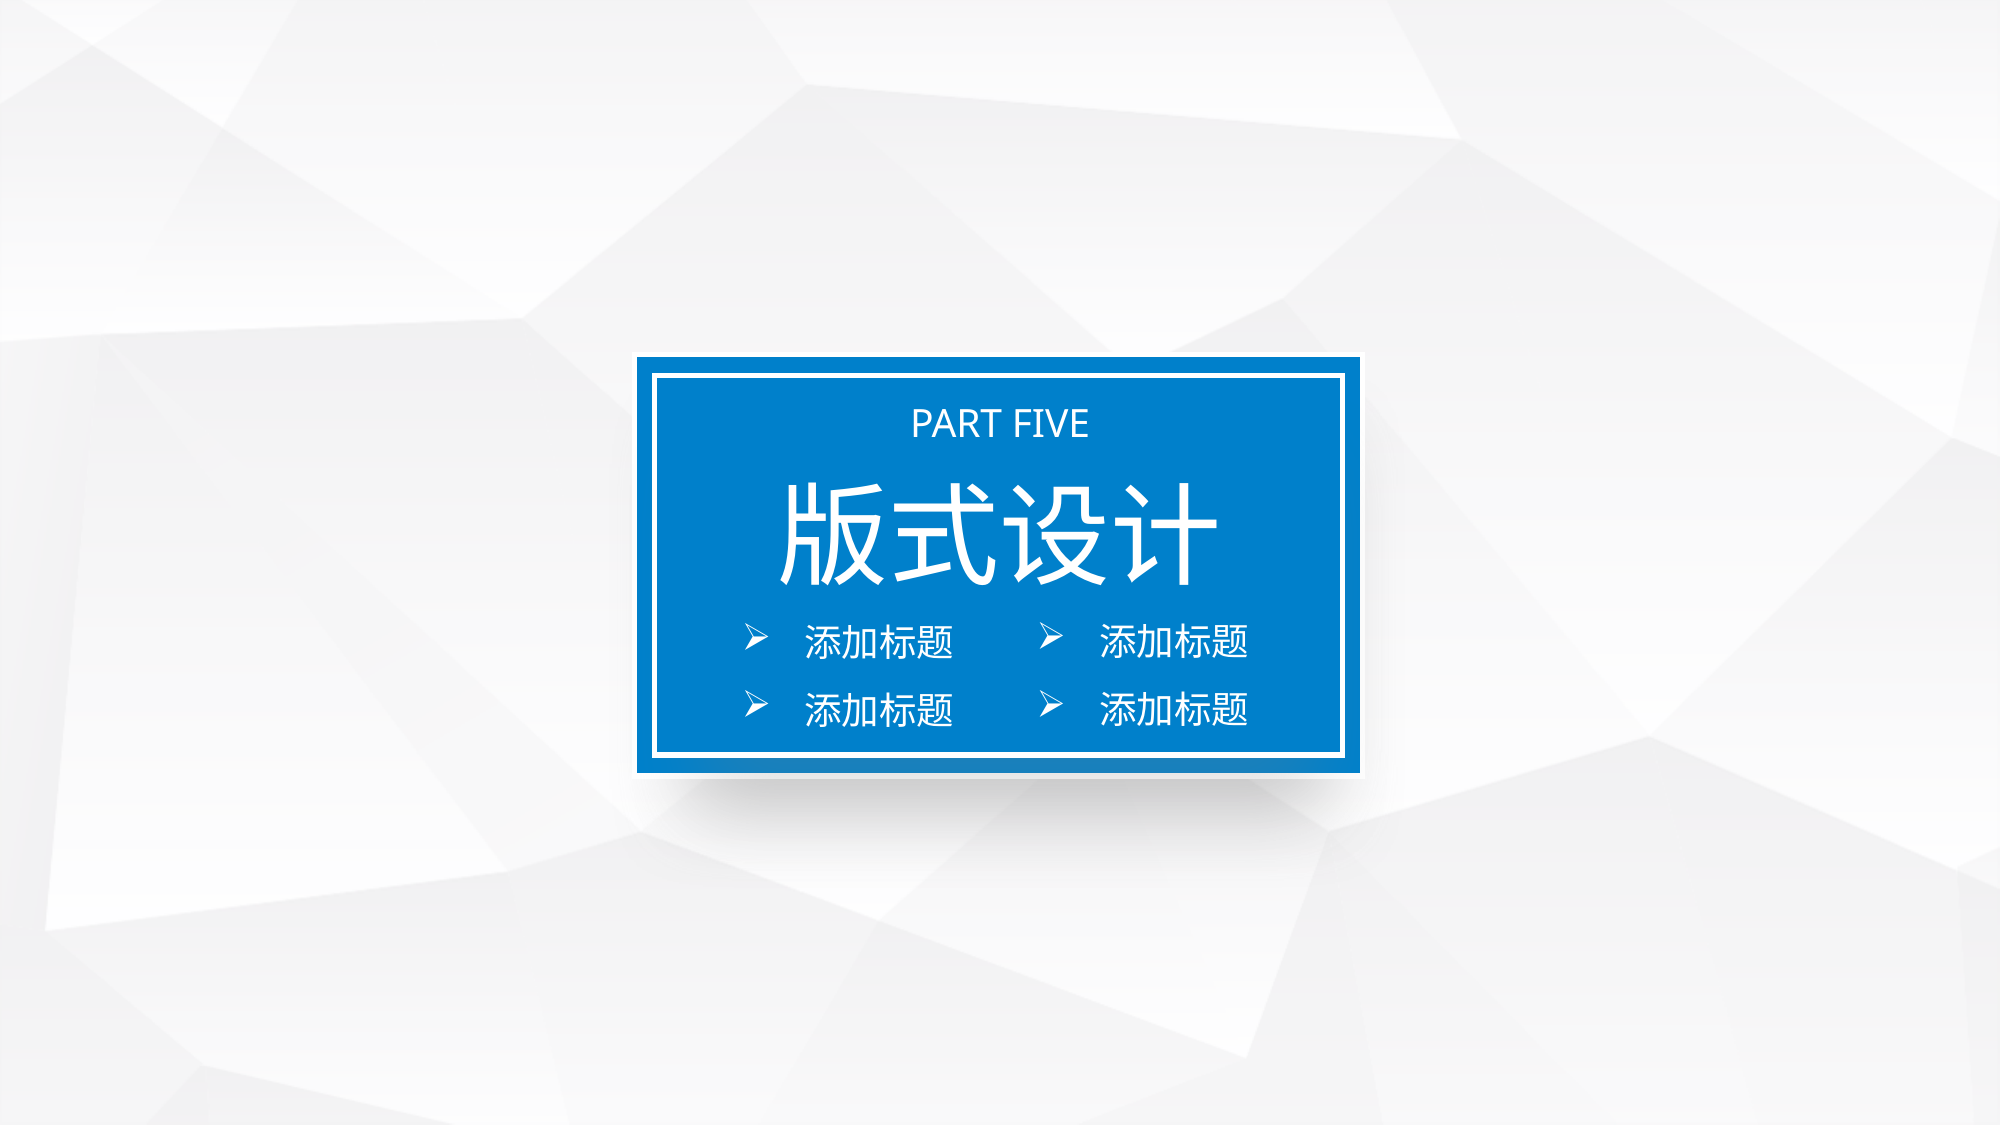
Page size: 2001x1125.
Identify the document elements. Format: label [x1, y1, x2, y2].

text_box [634, 354, 1363, 777]
picture [0, 0, 2000, 1125]
